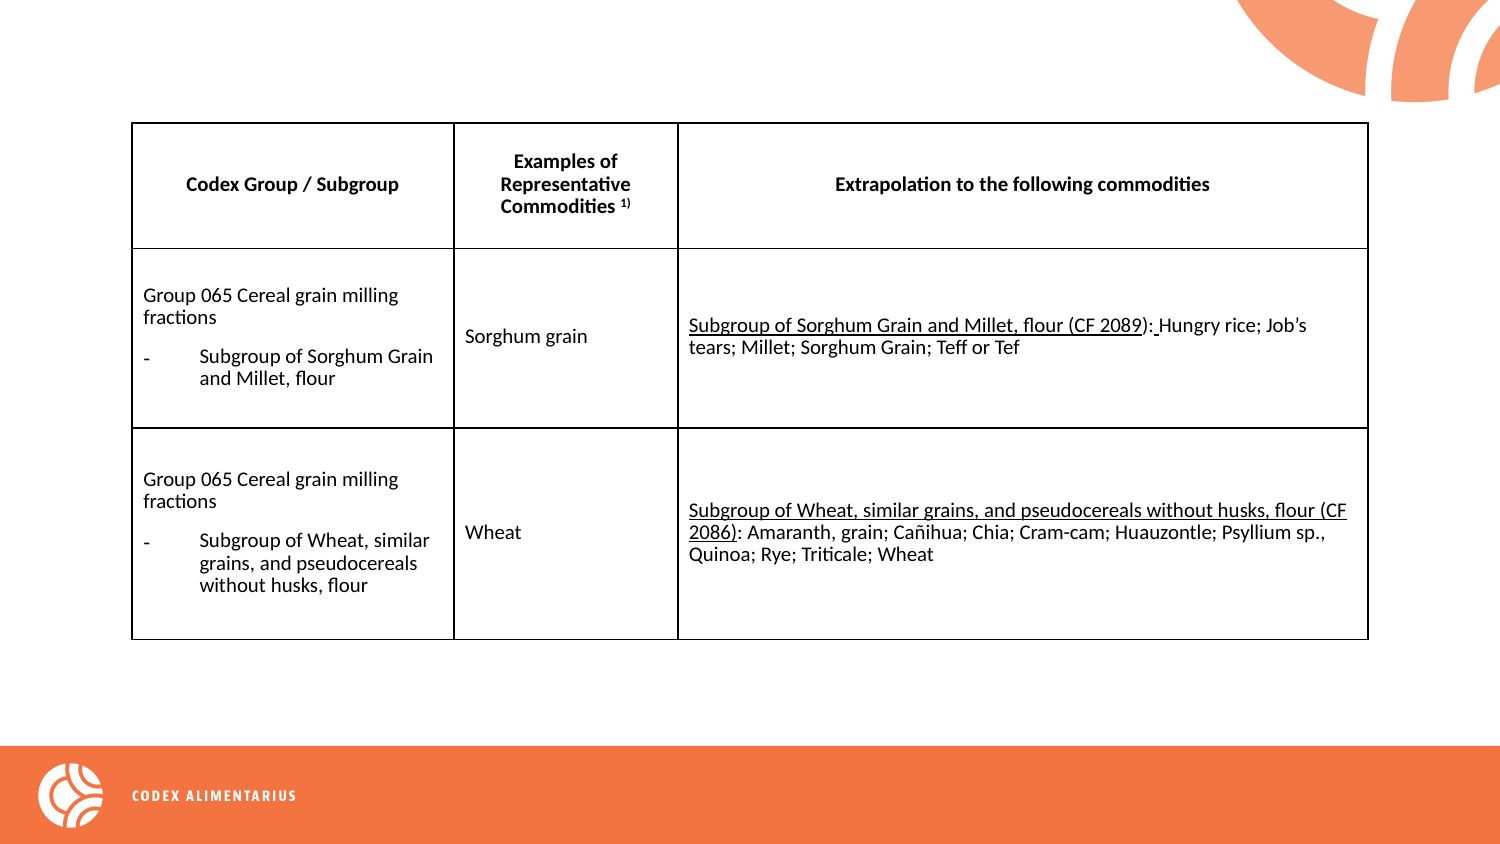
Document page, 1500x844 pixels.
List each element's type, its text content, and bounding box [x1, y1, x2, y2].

table_cell Group 065 Cereal grain milling fractions Subgroup of Sorghum Grain and Millet, flour [133, 249, 453, 427]
picture [0, 0, 1500, 844]
table_header Codex Group / Subgroup [133, 124, 453, 248]
table_cell Group 065 Cereal grain milling fractions Subgroup of Wheat, similar grains, and pseudocereals without husks, flour [133, 429, 453, 639]
table_header Extrapolation to the following commodities [679, 124, 1367, 248]
table_cell Wheat [455, 429, 677, 639]
table_cell Subgroup of Sorghum Grain and Millet, flour (CF 2089): Hungry rice; Job’s tears; Millet; Sorghum Grain; Teff or Tef [679, 249, 1367, 427]
table_header Examples of Representative Commodities 1) [455, 124, 677, 248]
table_cell Subgroup of Wheat, similar grains, and pseudocereals without husks, flour (CF 2086): Amaranth, grain; Cañihua; Chia; Cram-cam; Huauzontle; Psyllium sp., Quinoa; Rye; Triticale; Wheat [679, 429, 1367, 639]
table_cell Sorghum grain [455, 249, 677, 427]
